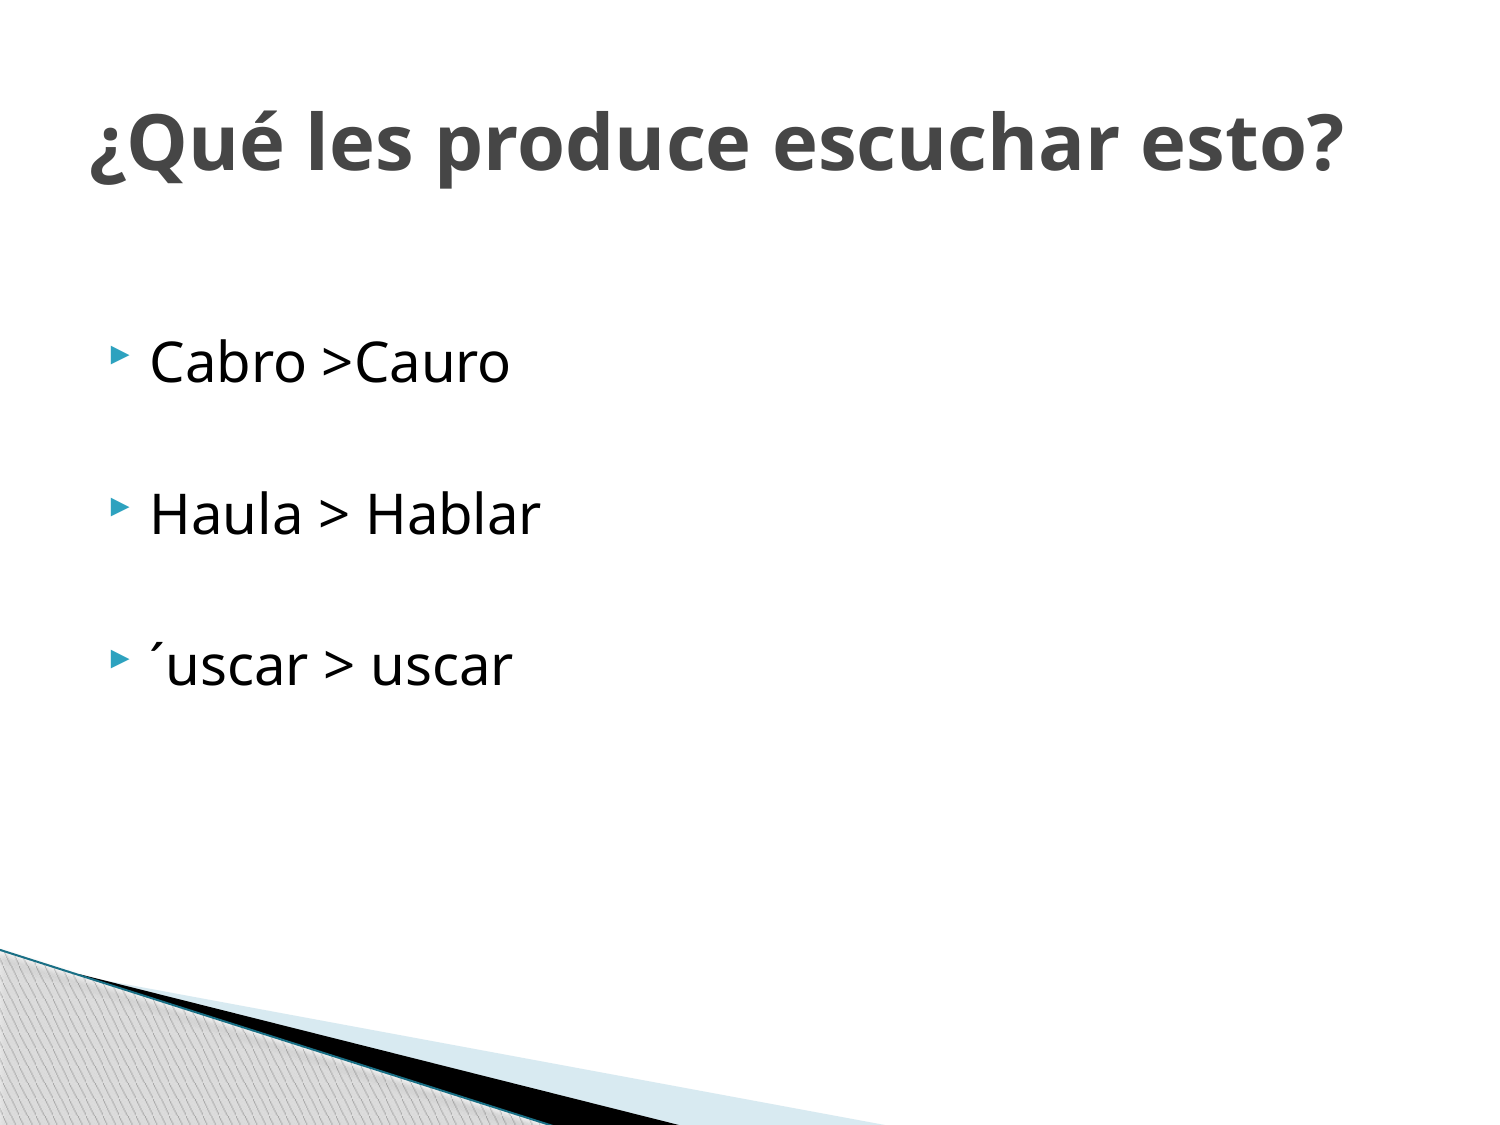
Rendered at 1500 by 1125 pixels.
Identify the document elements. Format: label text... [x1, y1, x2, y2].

list Cabro >Cauro Haula > Hablar ´uscar > uscar [75, 243, 1425, 986]
title ¿Qué les produce escuchar esto? [75, 45, 1425, 233]
